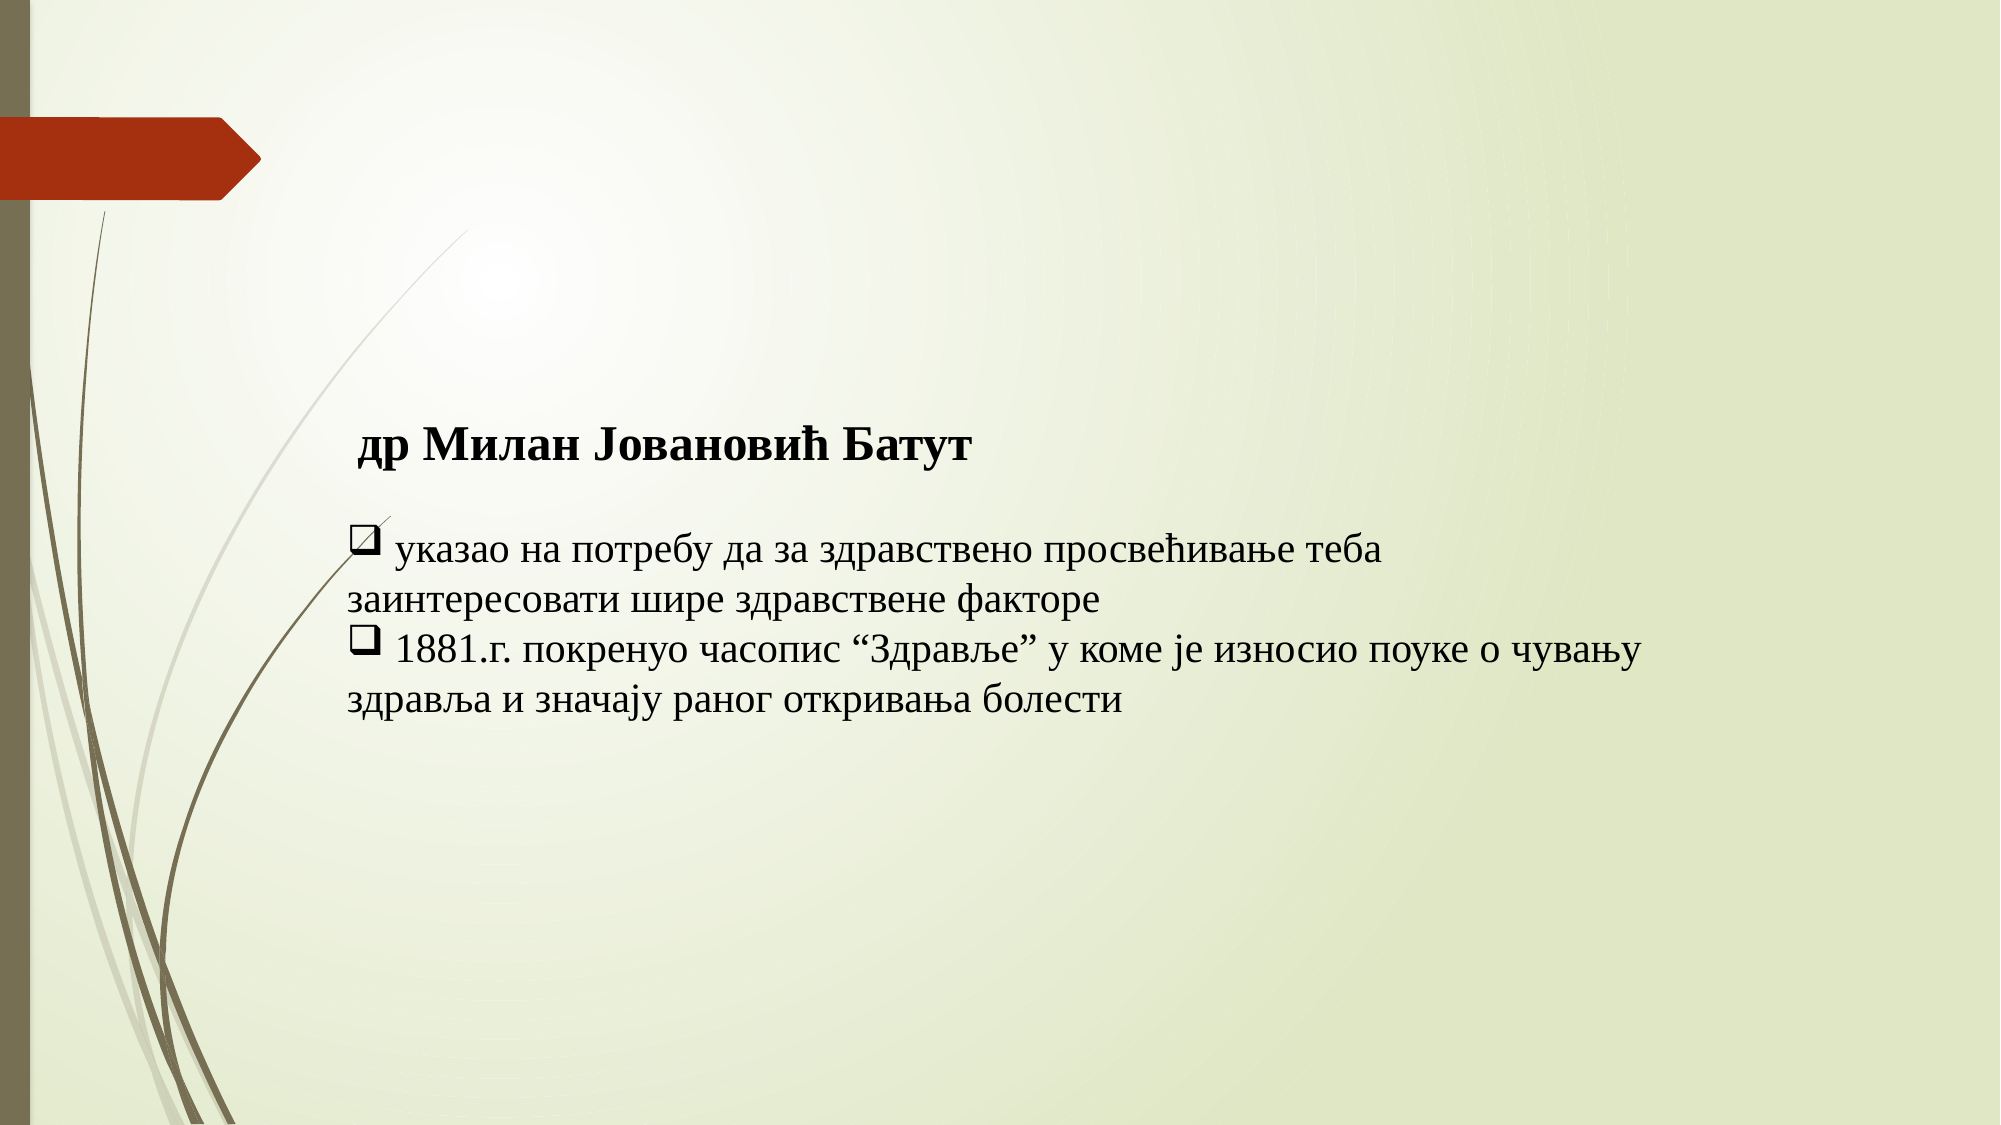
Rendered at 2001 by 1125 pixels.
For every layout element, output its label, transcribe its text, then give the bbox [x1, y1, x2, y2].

text_box др Милан Јовановић Батут указао на потребу да за здравствено просвећивање теба заинтересовати шире здравствене факторе 1881.г. покренуо часопис “Здравље” у коме је износио поуке о чувању здравља и значају раног откривања болести [332, 187, 1688, 950]
